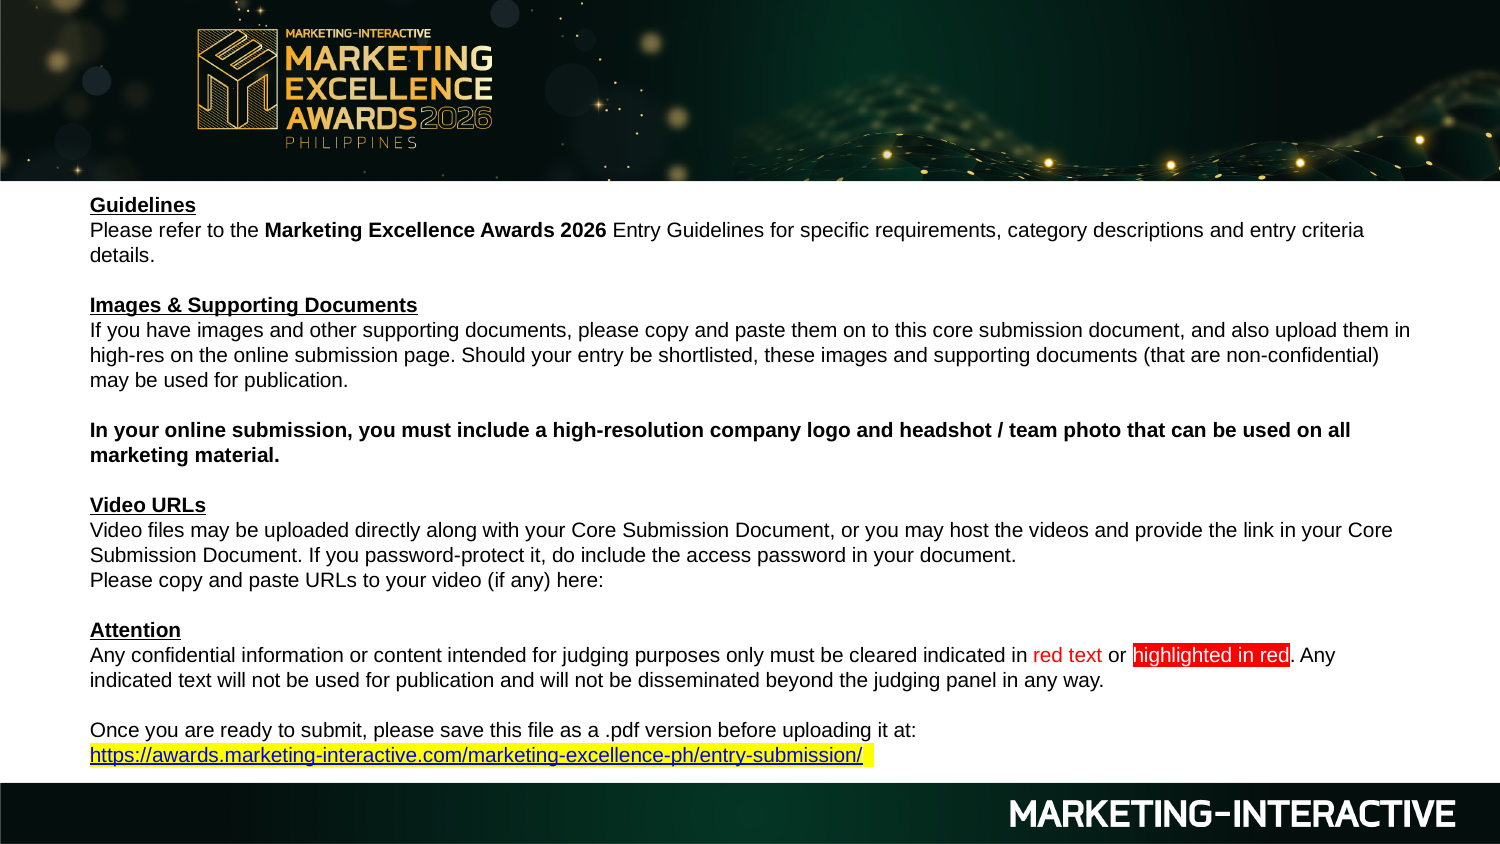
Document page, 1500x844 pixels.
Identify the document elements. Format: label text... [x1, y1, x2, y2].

picture [0, 0, 1500, 844]
text_box Guidelines Please refer to the Marketing Excellence Awards 2026 Entry Guidelines for specific requirements, category descriptions and entry criteria details. Images & Supporting Documents If you have images and other supporting documents, please copy and paste them on to this core submission document, and also upload them in high-res on the online submission page. Should your entry be shortlisted, these images and supporting documents (that are non-confidential) may be used for publication. In your online submission, you must include a high-resolution company logo and headshot / team photo that can be used on all marketing material. Video URLs Video files may be uploaded directly along with your Core Submission Document, or you may host the videos and provide the link in your Core Submission Document. If you password-protect it, do include the access password in your document. Please copy and paste URLs to your video (if any) here: Attention Any confidential information or content intended for judging purposes only must be cleared indicated in red text or highlighted in red. Any indicated text will not be used for publication and will not be disseminated beyond the judging panel in any way. Once you are ready to submit, please save this file as a .pdf version before uploading it at: https://awards.marketing-interactive.com/marketing-excellence-ph/entry-submission/ [74, 184, 1438, 774]
